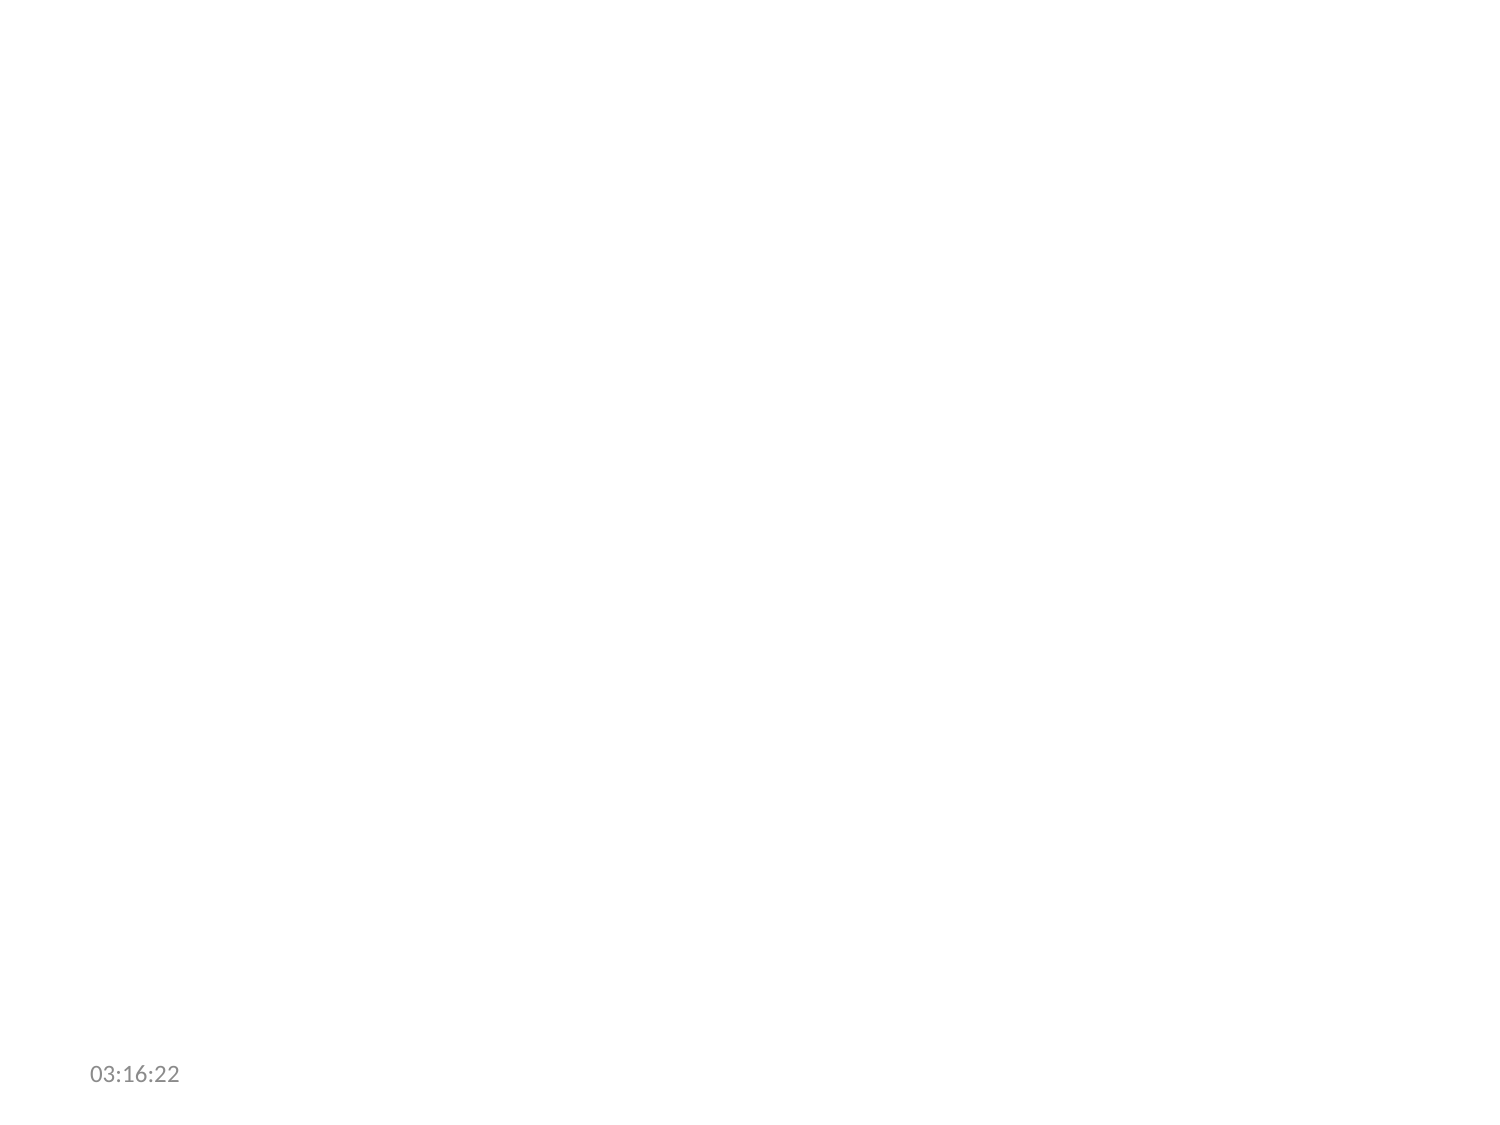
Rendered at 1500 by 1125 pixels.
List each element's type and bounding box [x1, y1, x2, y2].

slide_number [75, 1042, 425, 1103]
